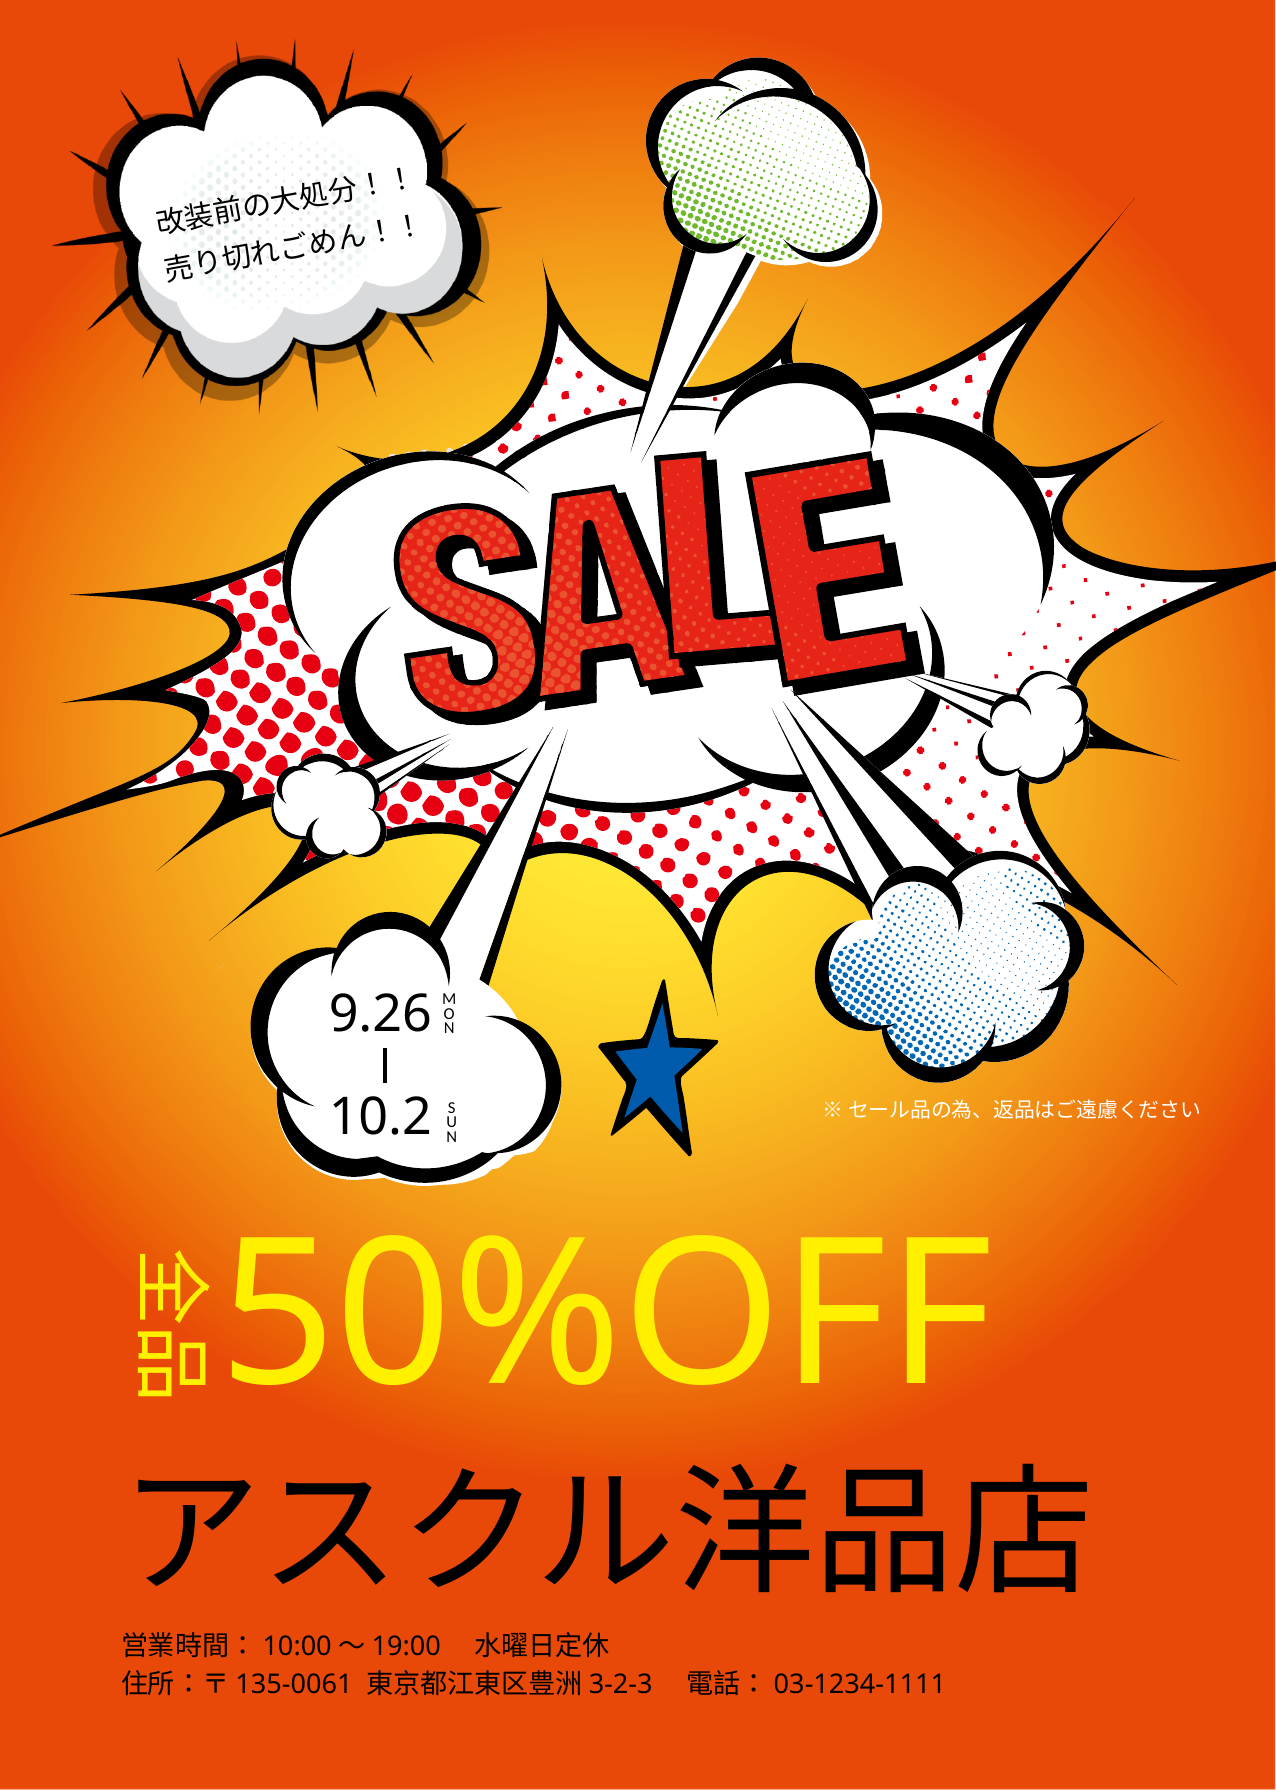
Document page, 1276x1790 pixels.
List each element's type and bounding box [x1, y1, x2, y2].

picture [0, 0, 1276, 1790]
text_box [309, 972, 490, 1155]
